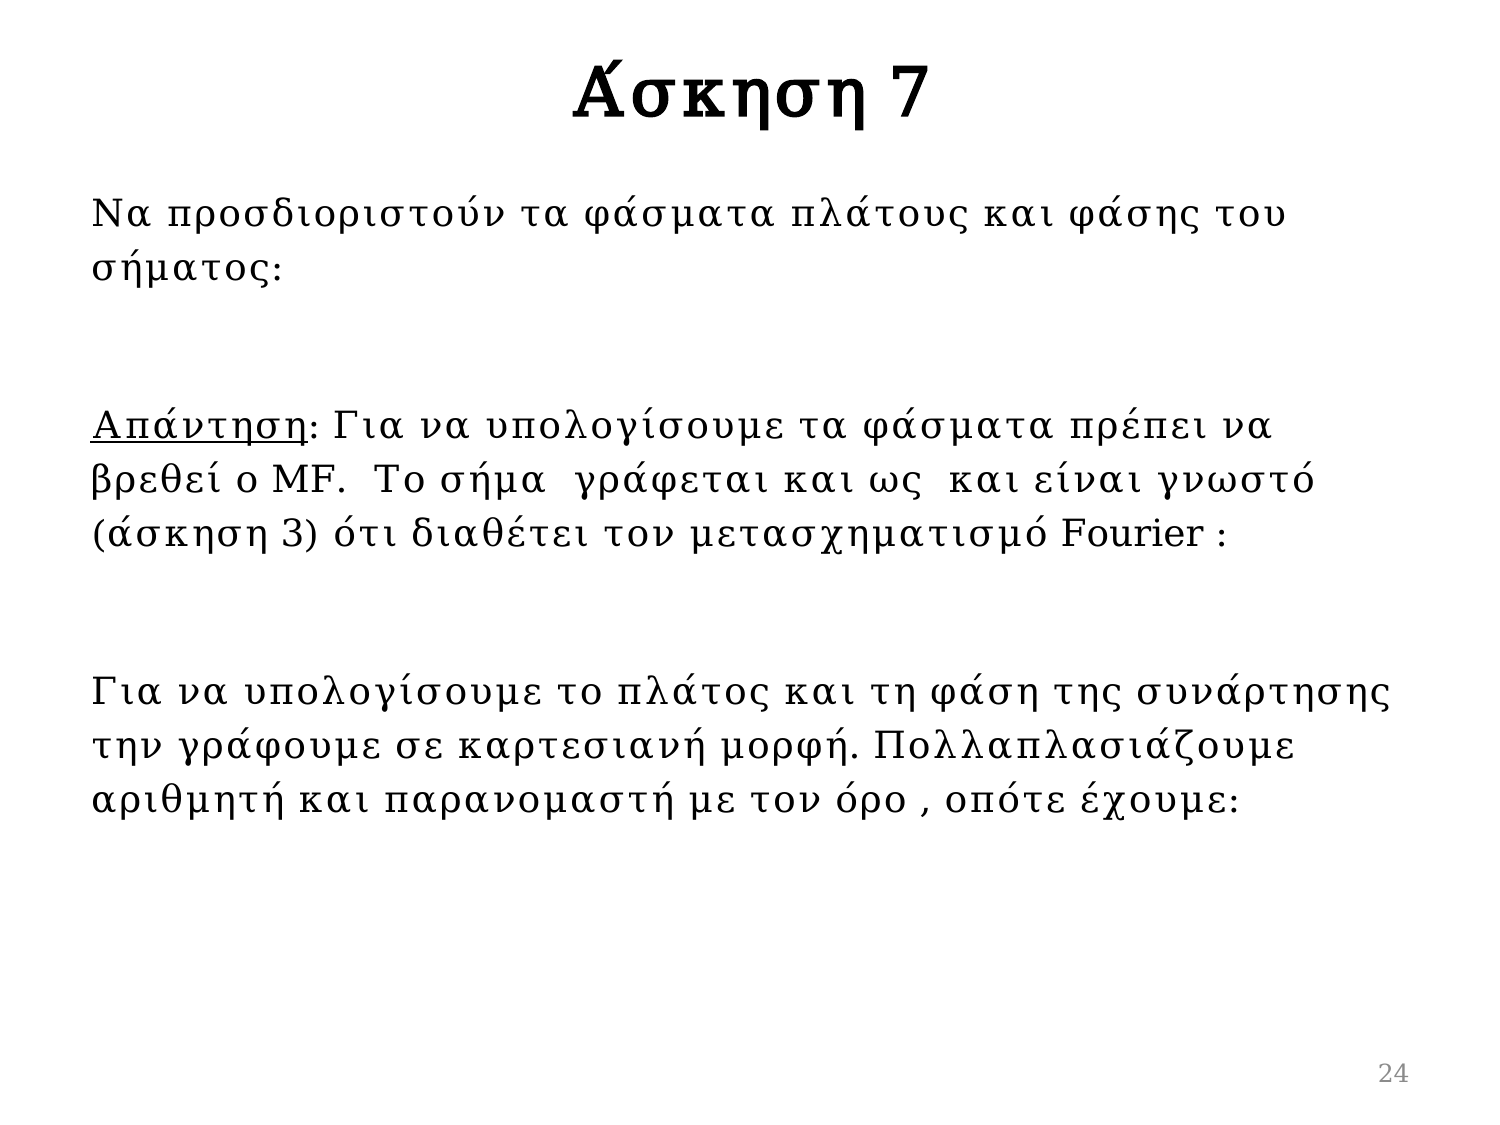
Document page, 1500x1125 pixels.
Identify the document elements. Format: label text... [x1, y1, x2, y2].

title Άσκηση 7 [75, 19, 1425, 159]
slide_number 24 [1222, 1042, 1425, 1103]
